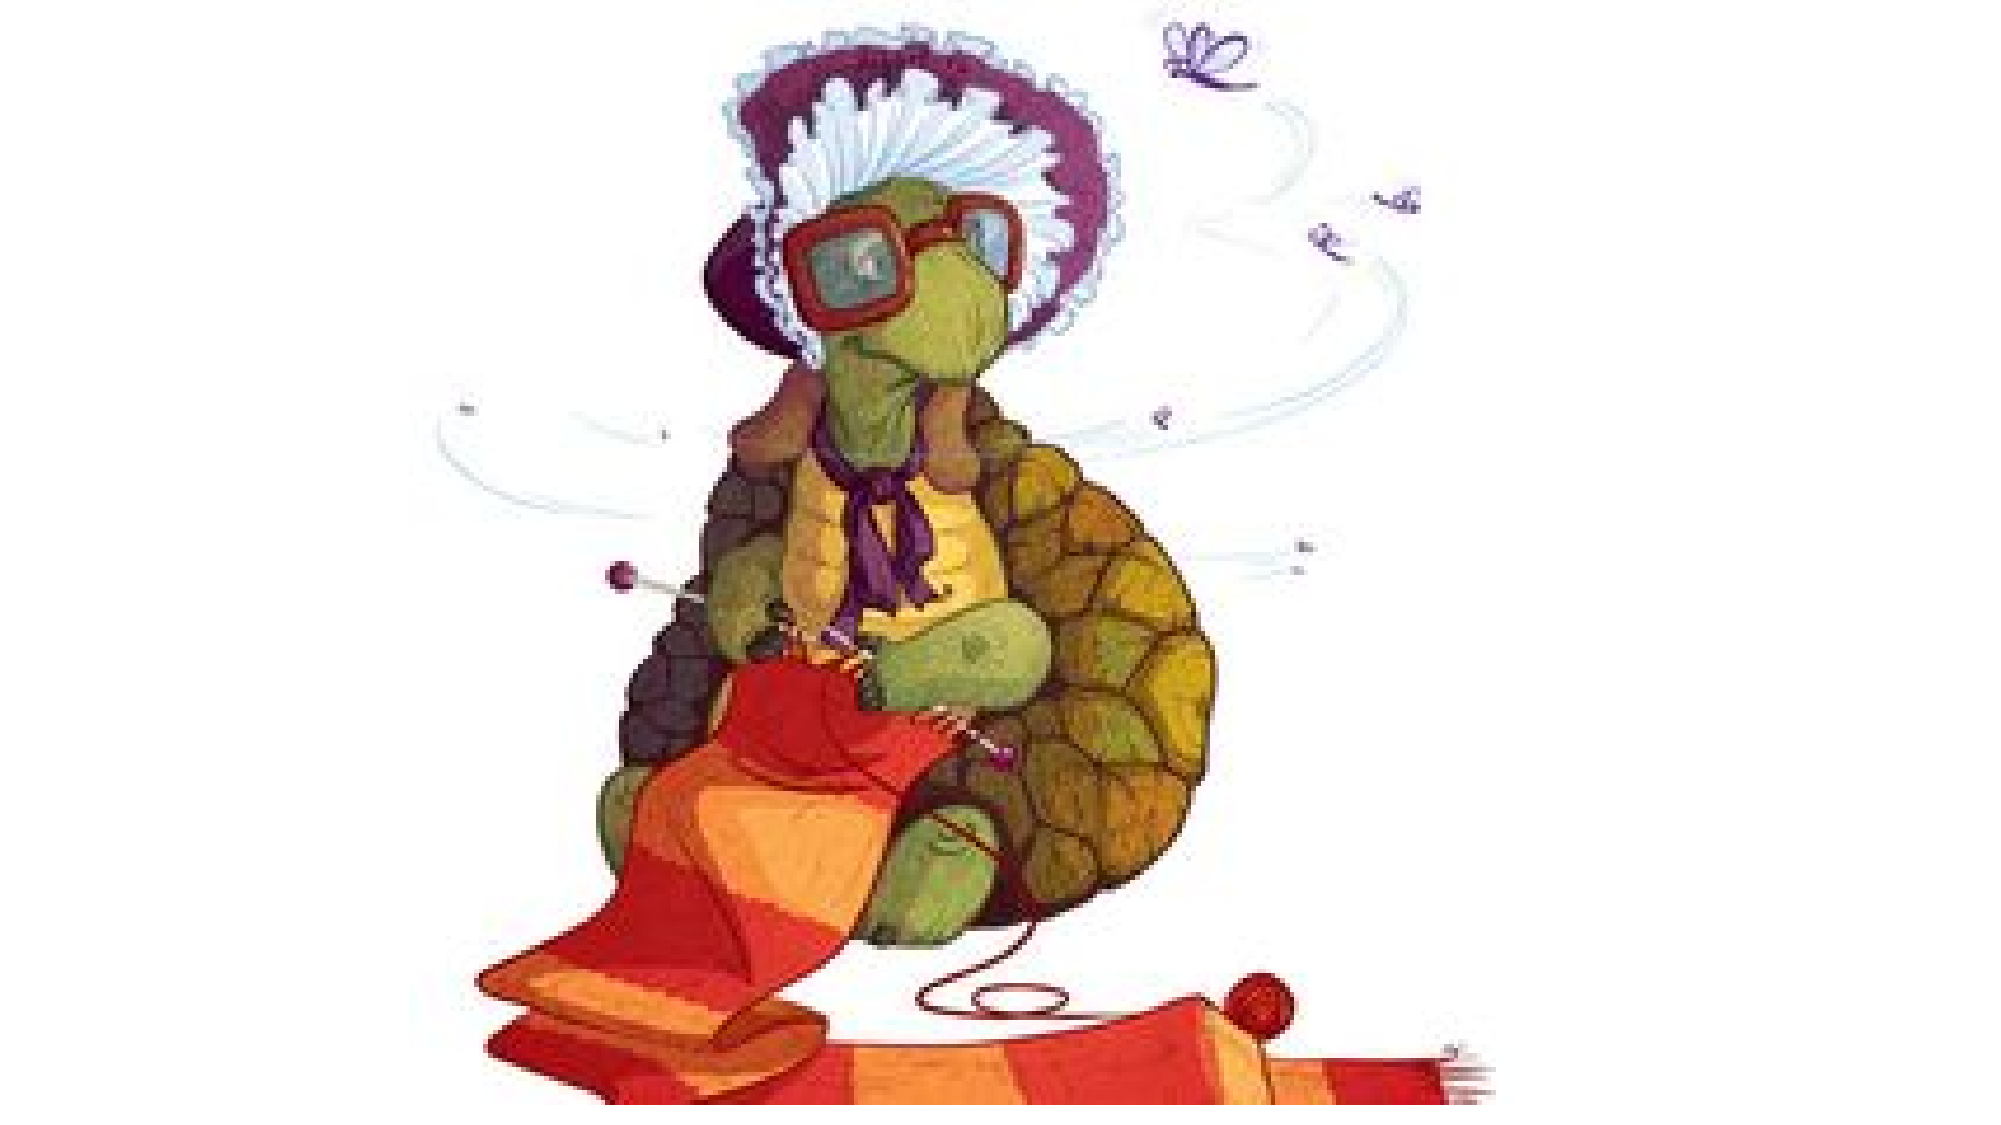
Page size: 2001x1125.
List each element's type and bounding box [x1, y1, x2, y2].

picture [409, 0, 1515, 1105]
